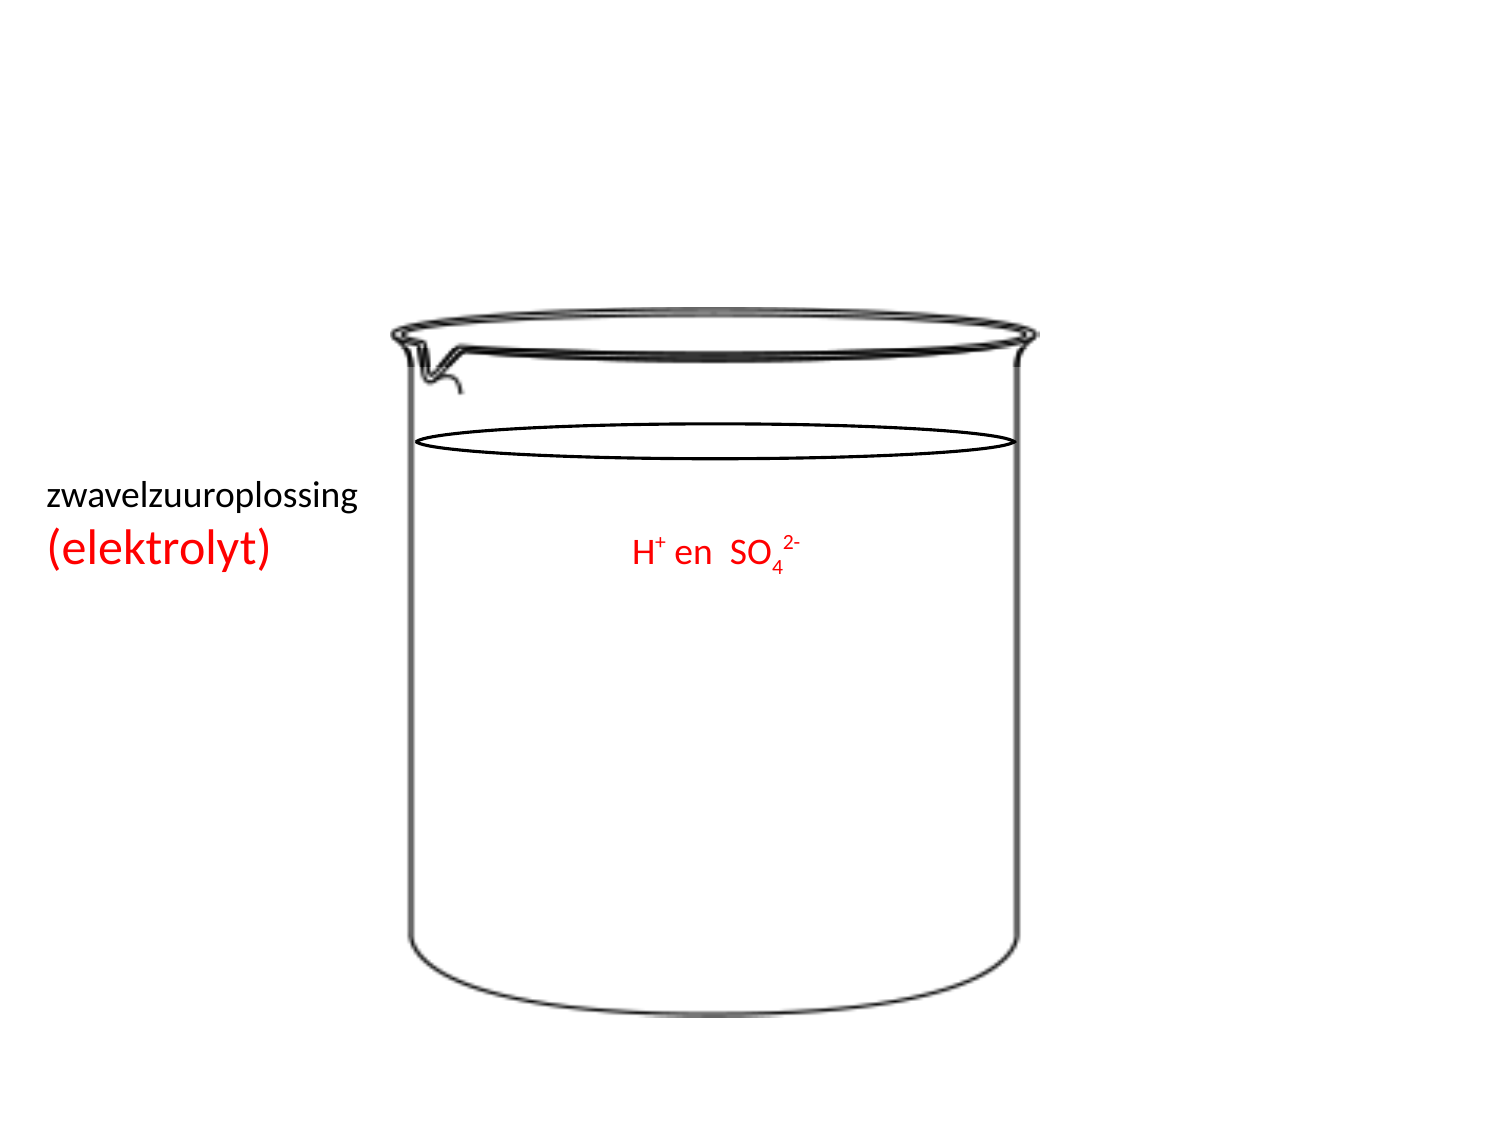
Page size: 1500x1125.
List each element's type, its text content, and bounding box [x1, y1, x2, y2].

text_box zwavelzuuroplossing (elektrolyt) H+ en SO42- [31, 462, 390, 607]
picture [382, 307, 1040, 1018]
